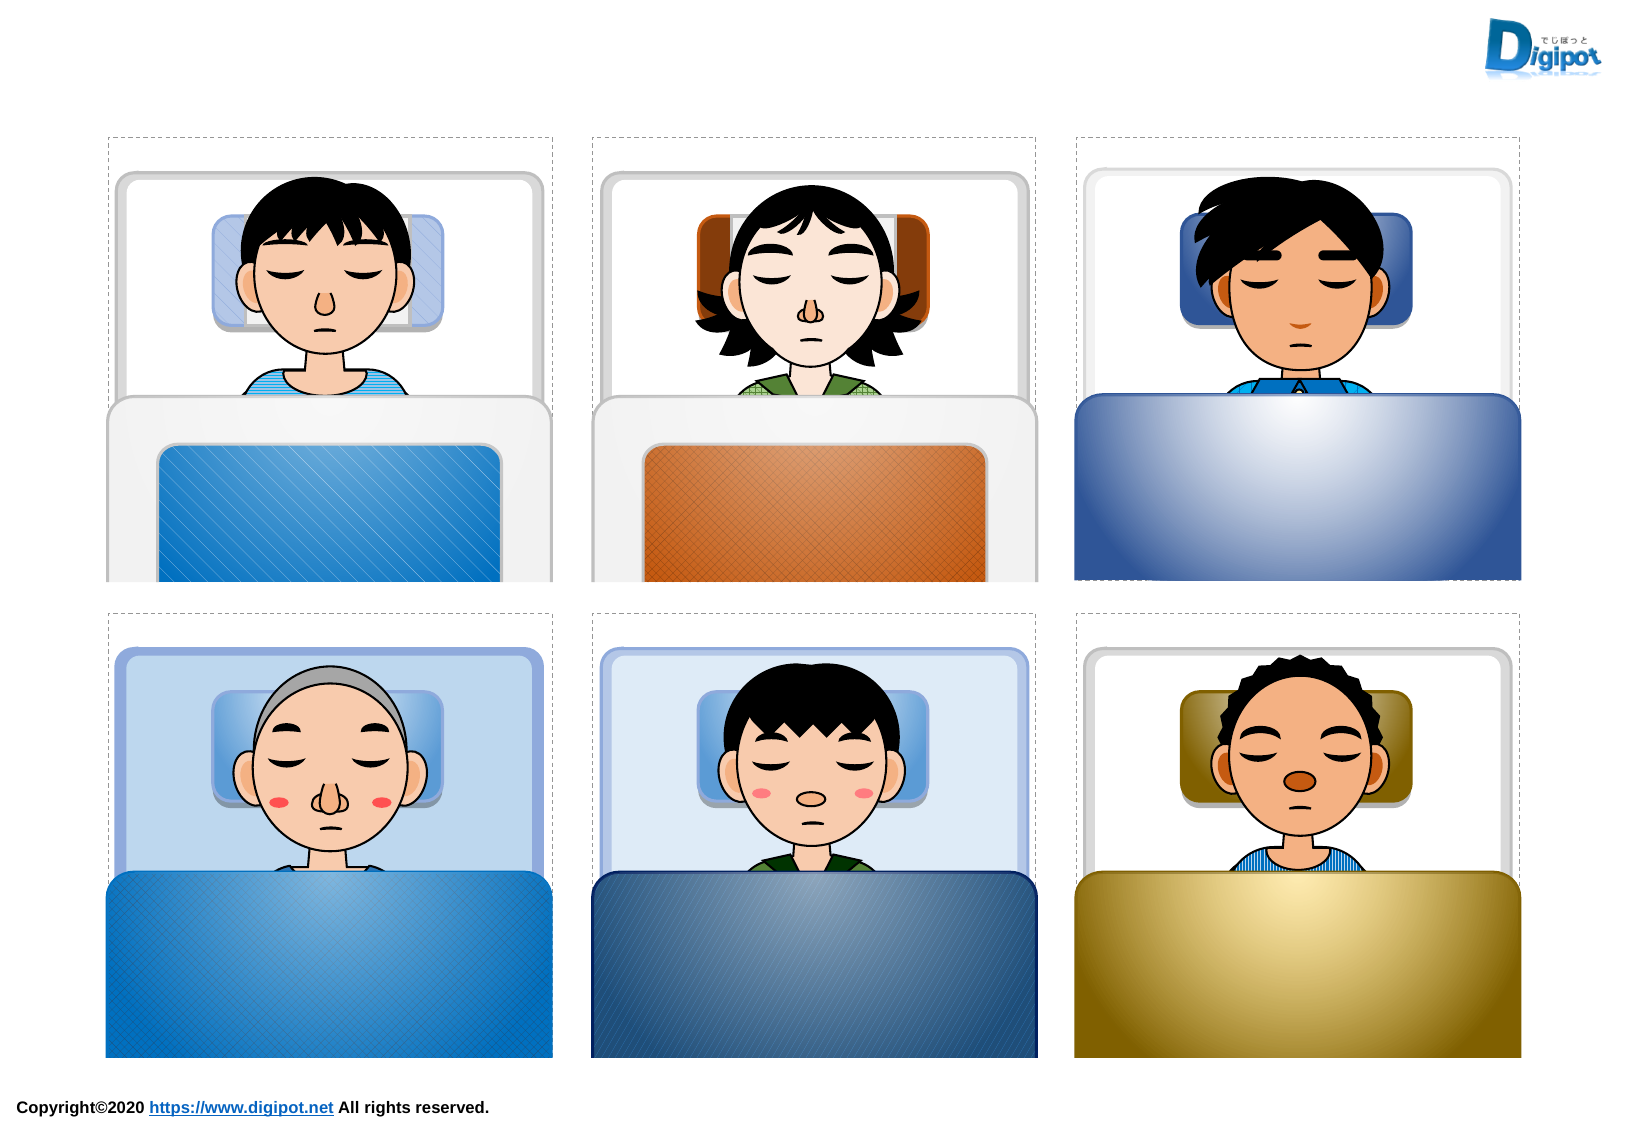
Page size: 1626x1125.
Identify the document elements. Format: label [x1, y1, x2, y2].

picture [1485, 18, 1602, 82]
text_box [107, 172, 552, 583]
text_box [1075, 648, 1520, 1058]
text_box [1075, 157, 1520, 581]
text_box [592, 172, 1037, 583]
text_box [107, 648, 551, 1058]
text_box [592, 648, 1037, 1058]
